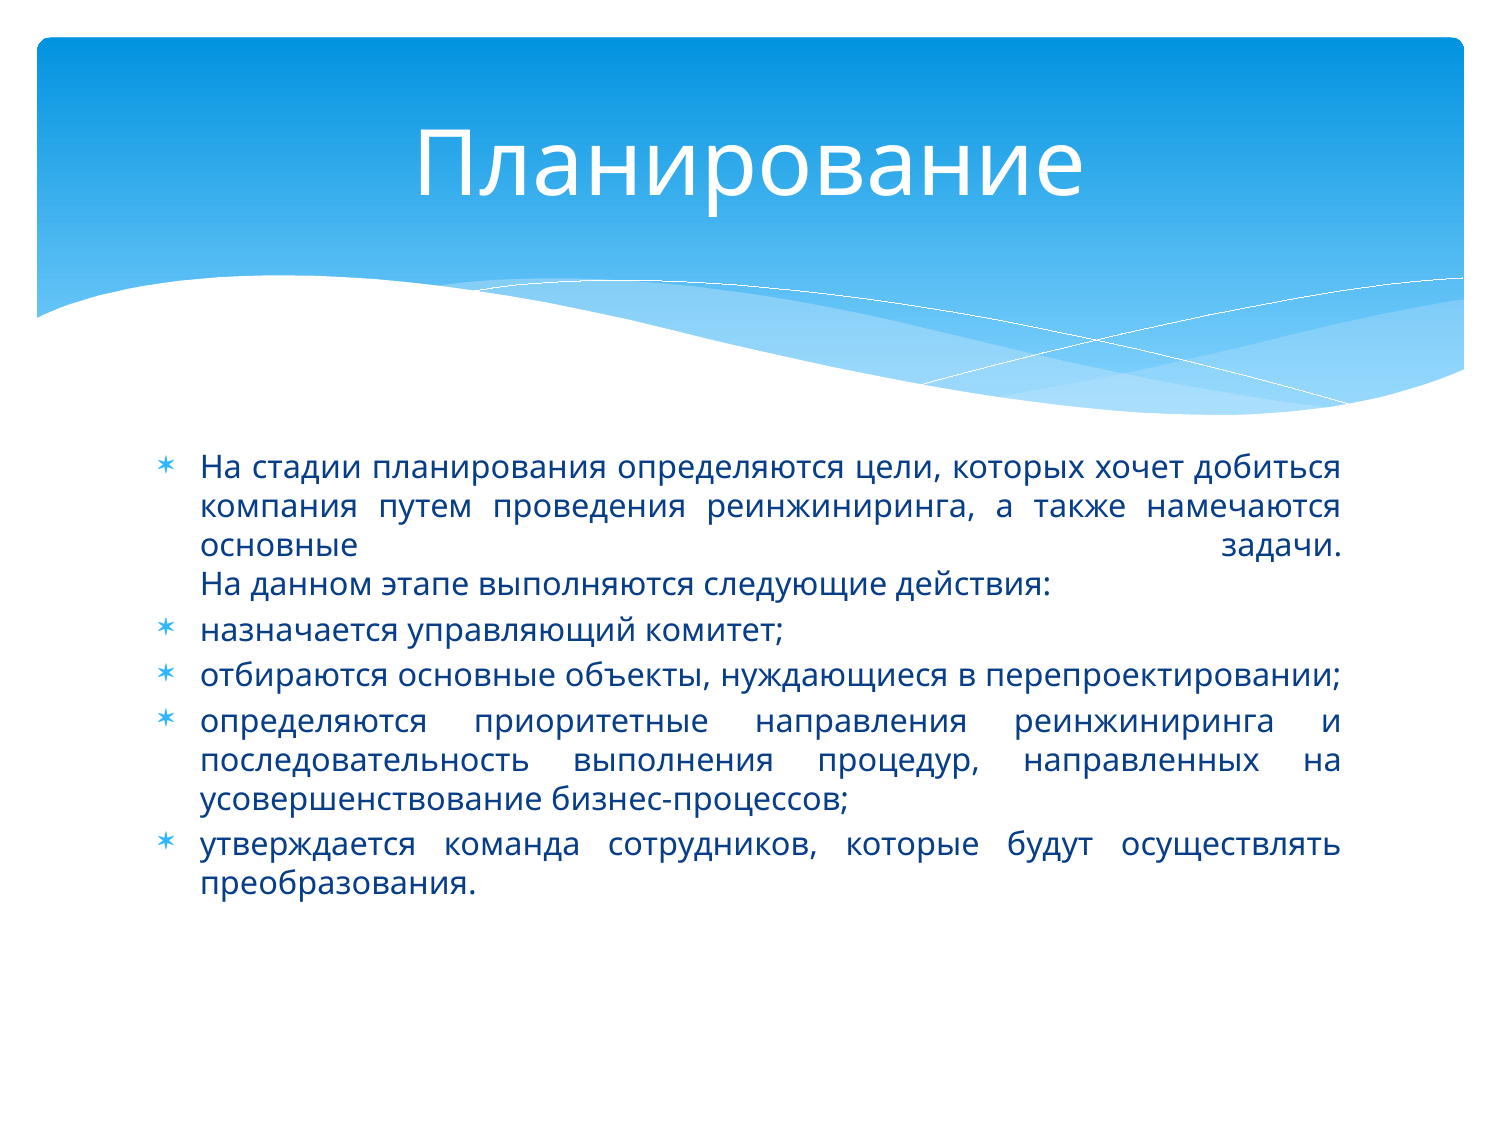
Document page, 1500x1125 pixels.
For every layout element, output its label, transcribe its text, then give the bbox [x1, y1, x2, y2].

title Планирование [75, 55, 1425, 261]
list На стадии планирования определяются цели, которых хочет добиться компания путем проведения реинжиниринга, а также намечаются основные задачи. На данном этапе выполняются следующие действия: назначается управляющий комитет; отбираются основные объекты, нуждающиеся в перепроектировании; определяются приоритетные направления реинжиниринга и последовательность выполнения процедур, направленных на усовершенствование бизнес-процессов; утверждается команда сотрудников, которые будут осуществлять преобразования. [143, 438, 1359, 1005]
